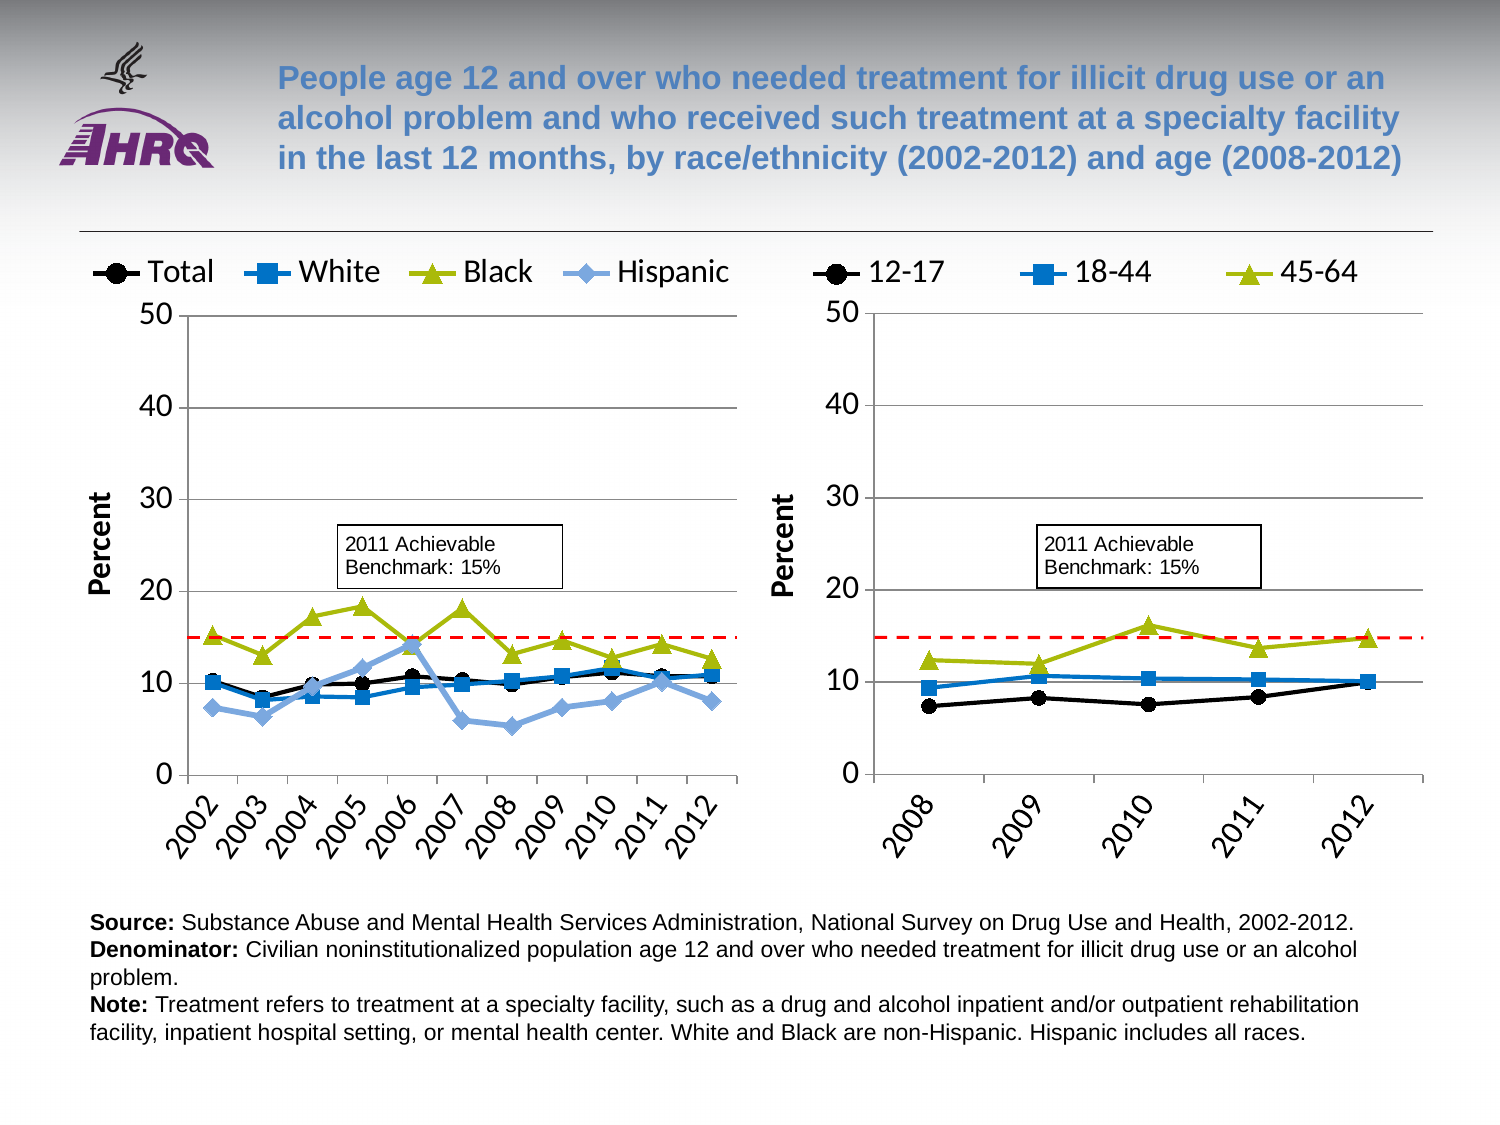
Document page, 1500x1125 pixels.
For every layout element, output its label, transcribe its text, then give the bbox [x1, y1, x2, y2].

text_box [39, 899, 1402, 1055]
chart [74, 239, 1426, 901]
title People age 12 and over who needed treatment for illicit drug use or an alcohol problem and who received such treatment at a specialty facility in the last 12 months, by race/ethnicity (2002-2012) and age (2008-2012) [262, 45, 1425, 188]
picture [0, 0, 1500, 1125]
text_box Source: Substance Abuse and Mental Health Services Administration, National Survey on Drug Use and Health, 2002-2012. Denominator: Civilian noninstitutionalized population age 12 and over who needed treatment for illicit drug use or an alcohol problem. Note: Treatment refers to treatment at a specialty facility, such as a drug and alcohol inpatient and/or outpatient rehabilitation facility, inpatient hospital setting, or mental health center. White and Black are non-Hispanic. Hispanic includes all races. [74, 900, 1425, 1053]
